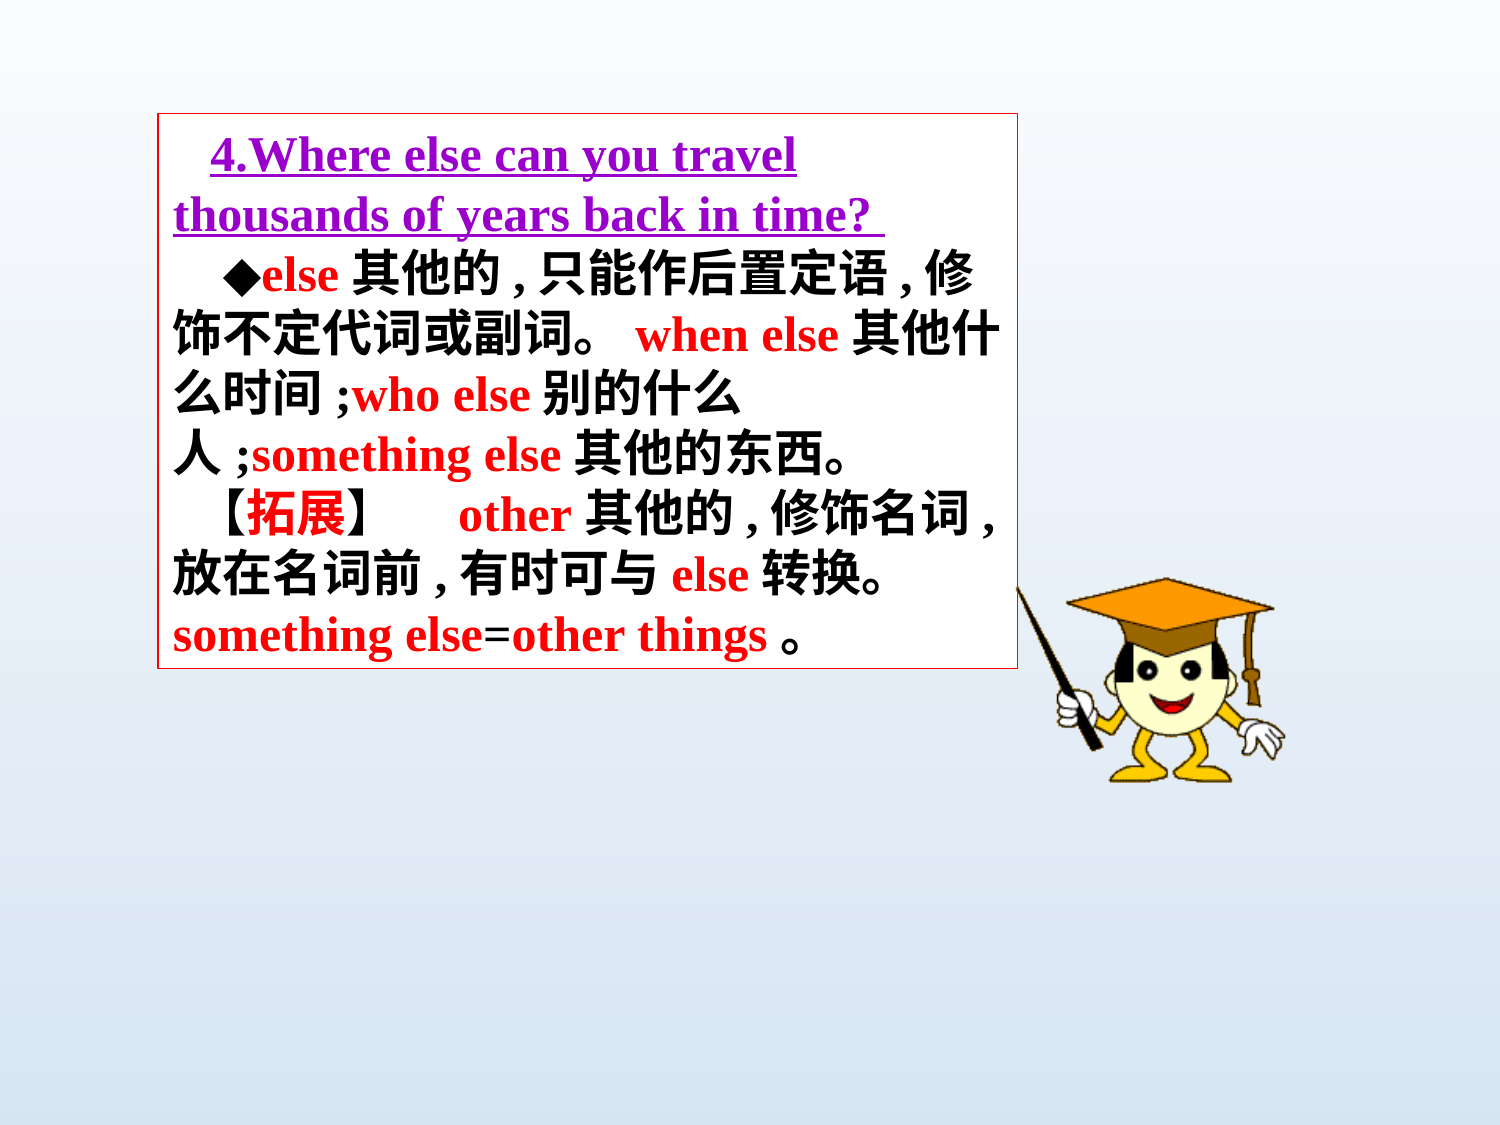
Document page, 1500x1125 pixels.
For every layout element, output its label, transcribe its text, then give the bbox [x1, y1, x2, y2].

text_box 4.Where else can you travel thousands of years back in time? ◆else其他的,只能作后置定语,修饰不定代词或副词。when else其他什么时间;who else别的什么人;something else其他的东西。 【拓展】 other其他的,修饰名词,放在名词前,有时可与else转换。 something else=other things。 [158, 113, 1018, 669]
picture [995, 562, 1309, 798]
